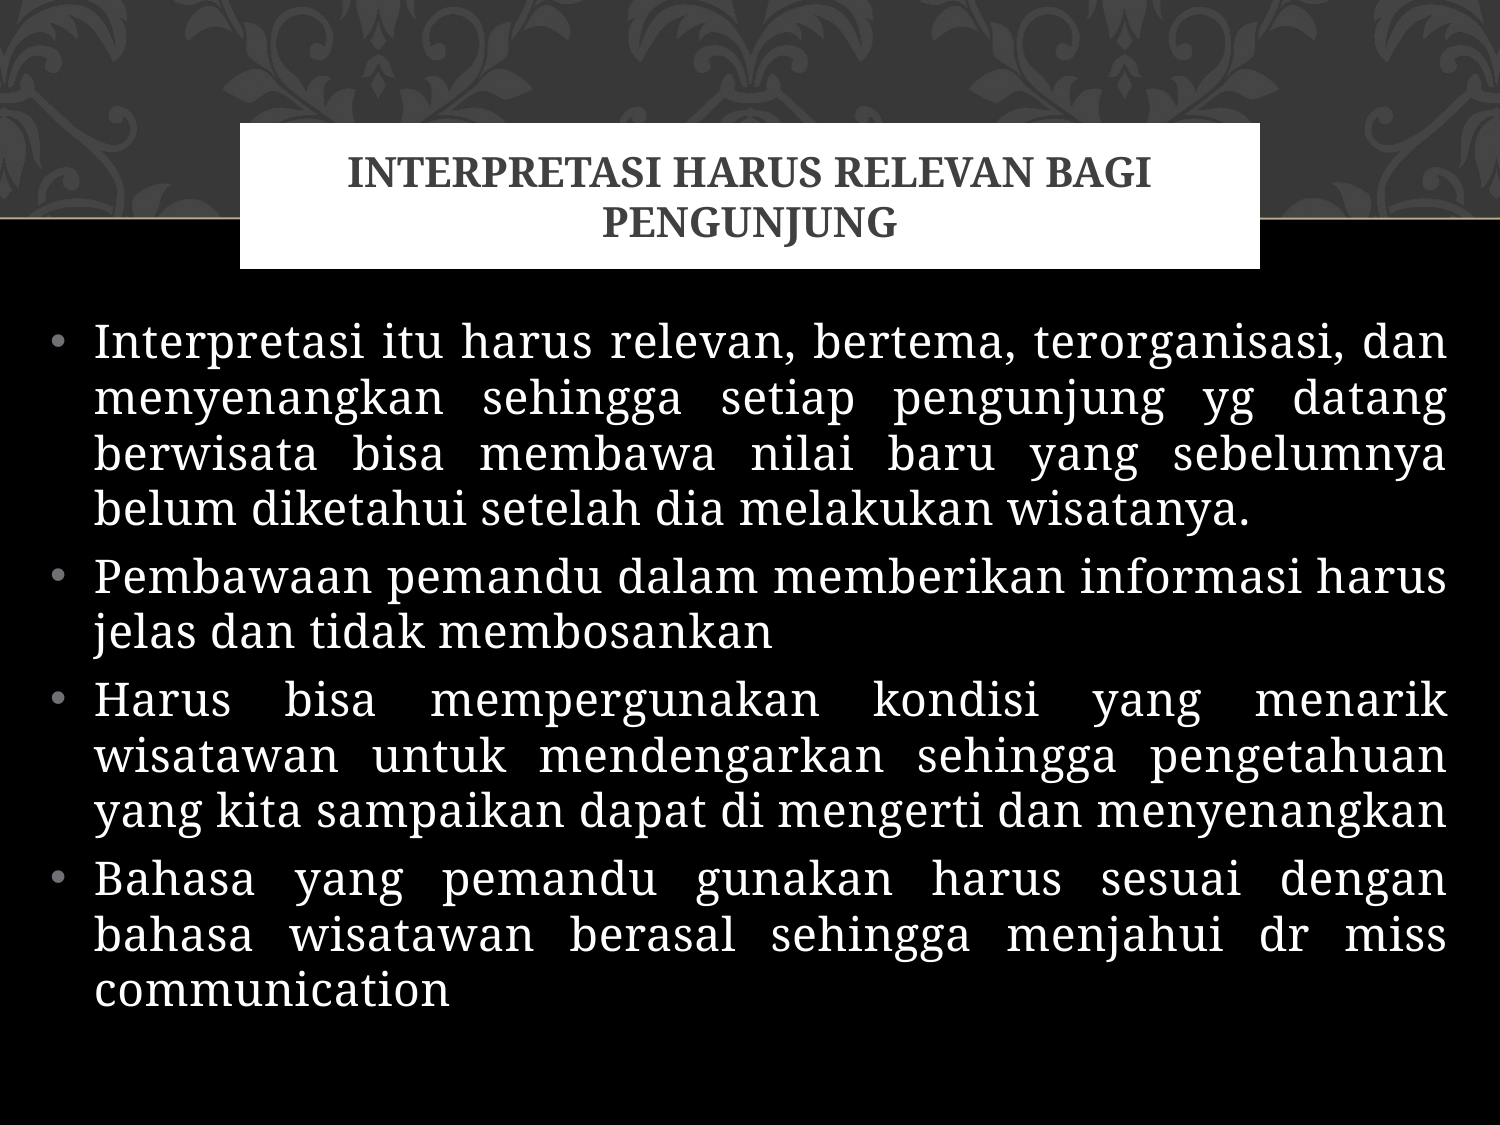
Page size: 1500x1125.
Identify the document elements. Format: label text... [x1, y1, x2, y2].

title interpretasi harus relevan bagi pengunjung [240, 123, 1260, 269]
list Interpretasi itu harus relevan, bertema, terorganisasi, dan menyenangkan sehingga setiap pengunjung yg datang berwisata bisa membawa nilai baru yang sebelumnya belum diketahui setelah dia melakukan wisatanya. Pembawaan pemandu dalam memberikan informasi harus jelas dan tidak membosankan Harus bisa mempergunakan kondisi yang menarik wisatawan untuk mendengarkan sehingga pengetahuan yang kita sampaikan dapat di mengerti dan menyenangkan Bahasa yang pemandu gunakan harus sesuai dengan bahasa wisatawan berasal sehingga menjahui dr miss communication [35, 304, 1465, 1079]
